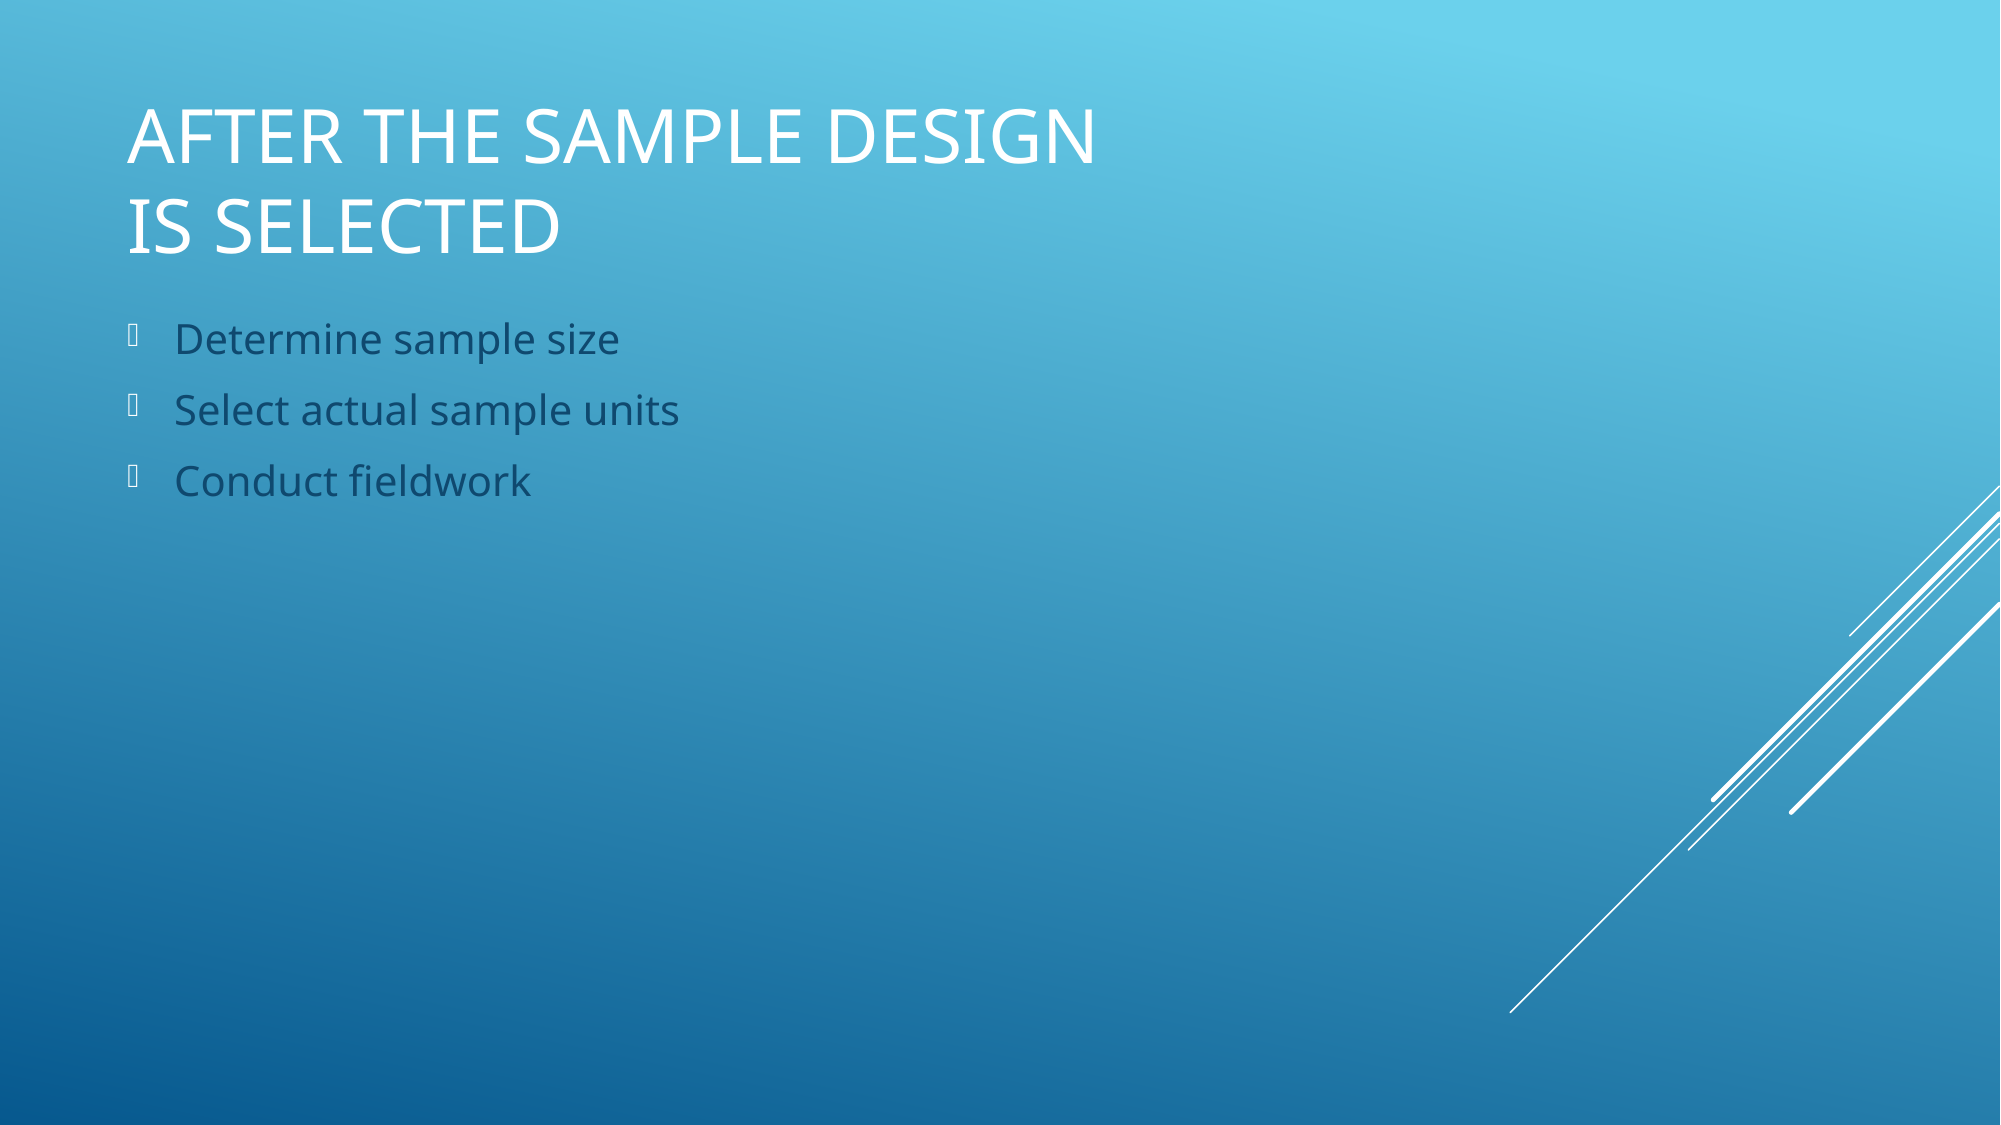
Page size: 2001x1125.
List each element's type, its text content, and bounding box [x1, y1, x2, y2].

title After the Sample Design is Selected [112, 54, 1513, 112]
list Determine sample size Select actual sample units Conduct fieldwork [112, 112, 1513, 706]
